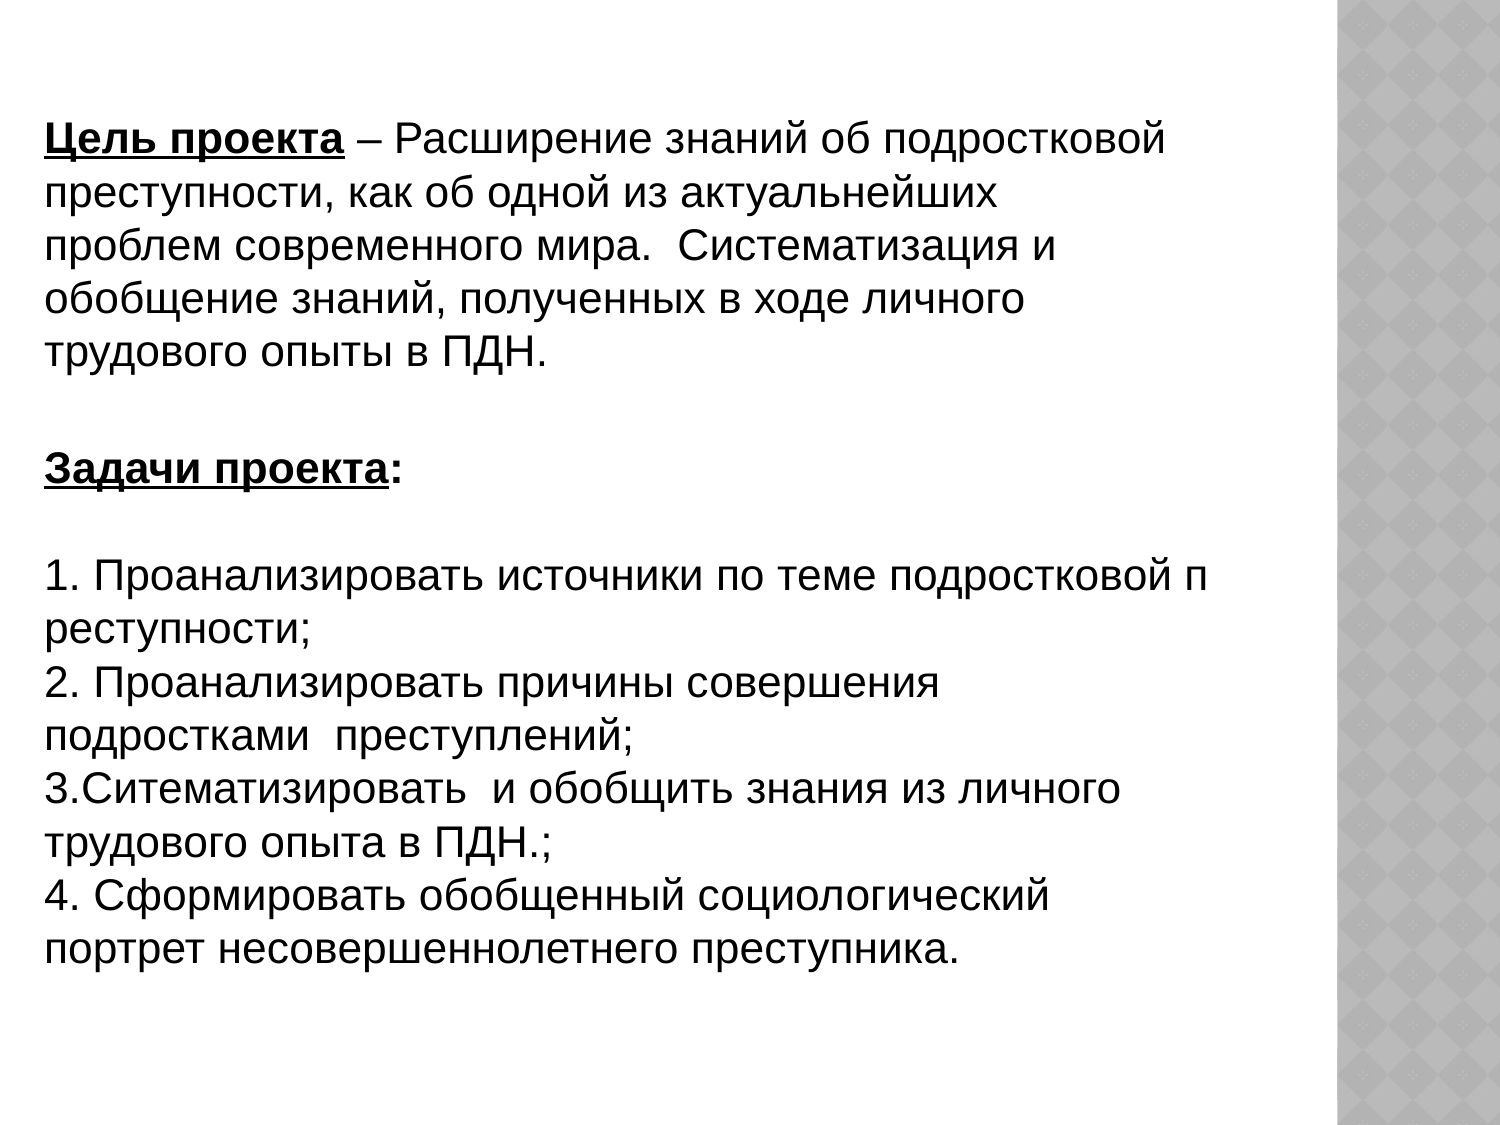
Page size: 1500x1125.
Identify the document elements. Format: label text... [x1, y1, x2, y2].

list Цель проекта – Расширение знаний об подростковой преступности, как об одной из актуальнейших проблем современного мира. Систематизация и обобщение знаний, полученных в ходе личного трудового опыты в ПДН. Задачи проекта: 1. Проанализировать источники по теме подростковой преступности; 2. Проанализировать причины совершения подростками преступлений; 3.Ситематизировать и обобщить знания из личного трудового опыта в ПДН.; 4. Сформировать обобщенный социологический портрет несовершеннолетнего преступника. [29, 101, 1229, 988]
